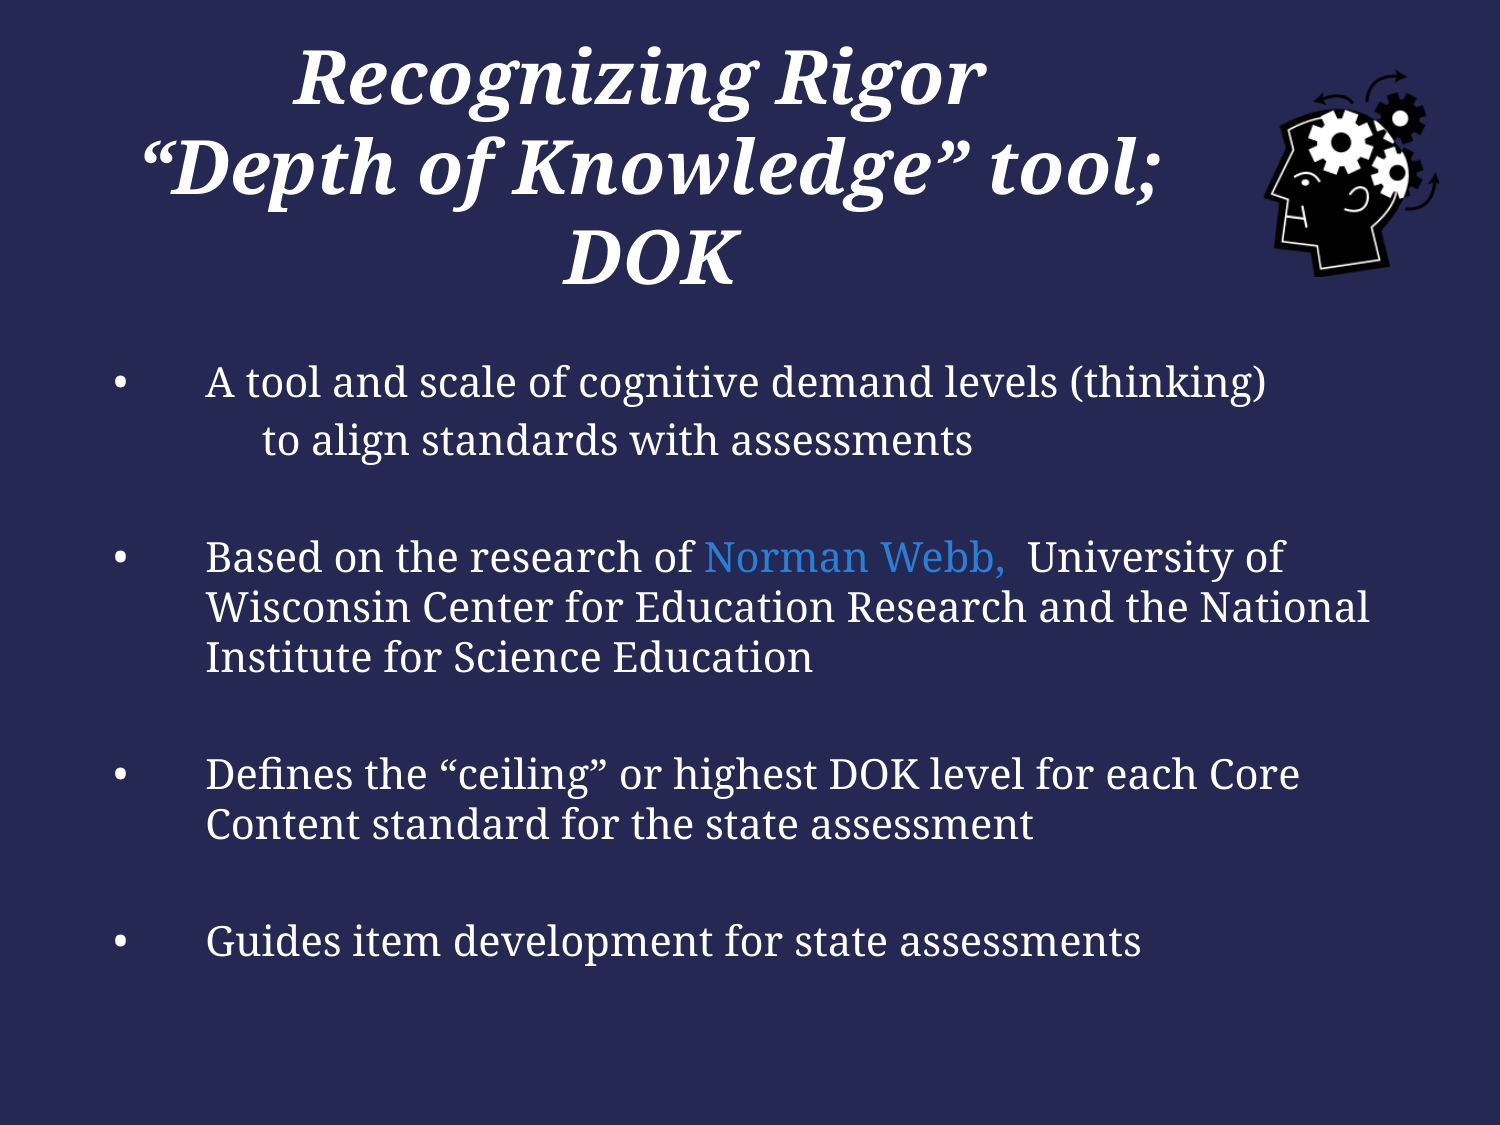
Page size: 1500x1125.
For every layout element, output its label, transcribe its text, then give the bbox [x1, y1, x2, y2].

text_box Recognizing Rigor “Depth of Knowledge” tool; DOK [53, 49, 1248, 278]
picture [1263, 69, 1440, 277]
text_box A tool and scale of cognitive demand levels (thinking) to align standards with assessments Based on the research of Norman Webb, University of Wisconsin Center for Education Research and the National Institute for Science Education Defines the “ceiling” or highest DOK level for each Core Content standard for the state assessment Guides item development for state assessments [53, 278, 1392, 1042]
text_box [453, 140, 484, 202]
